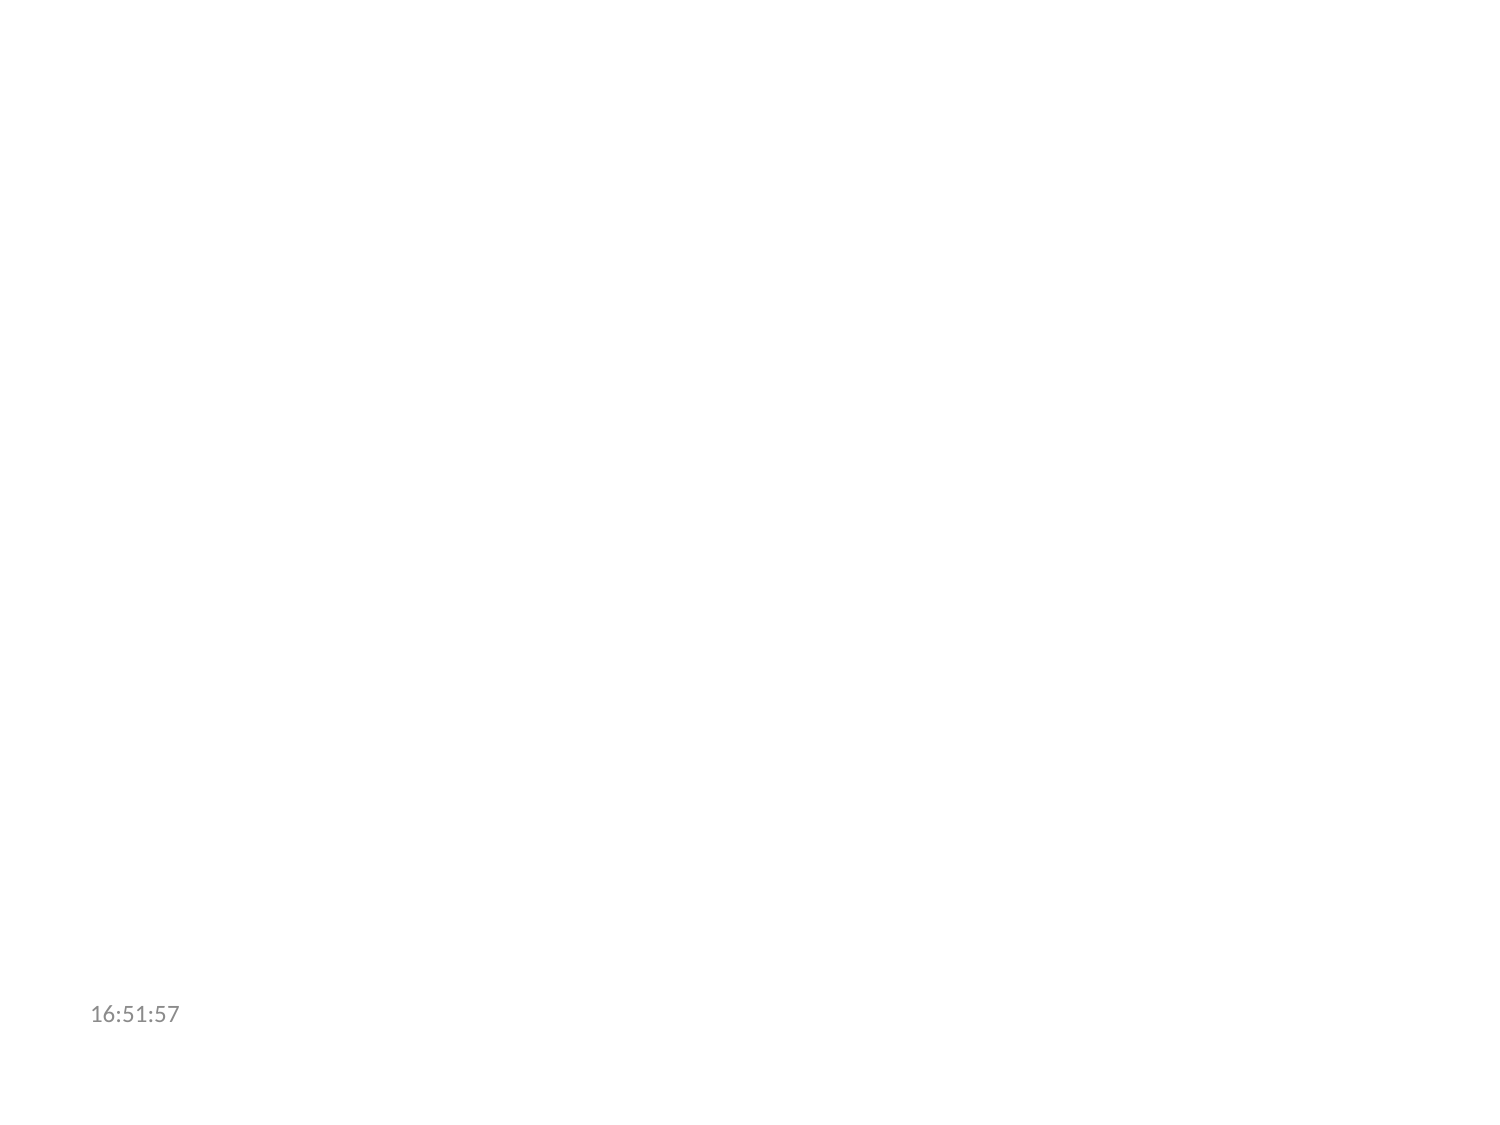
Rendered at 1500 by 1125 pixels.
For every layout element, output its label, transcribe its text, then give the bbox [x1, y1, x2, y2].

text_box 15:35:09 [75, 982, 425, 1043]
